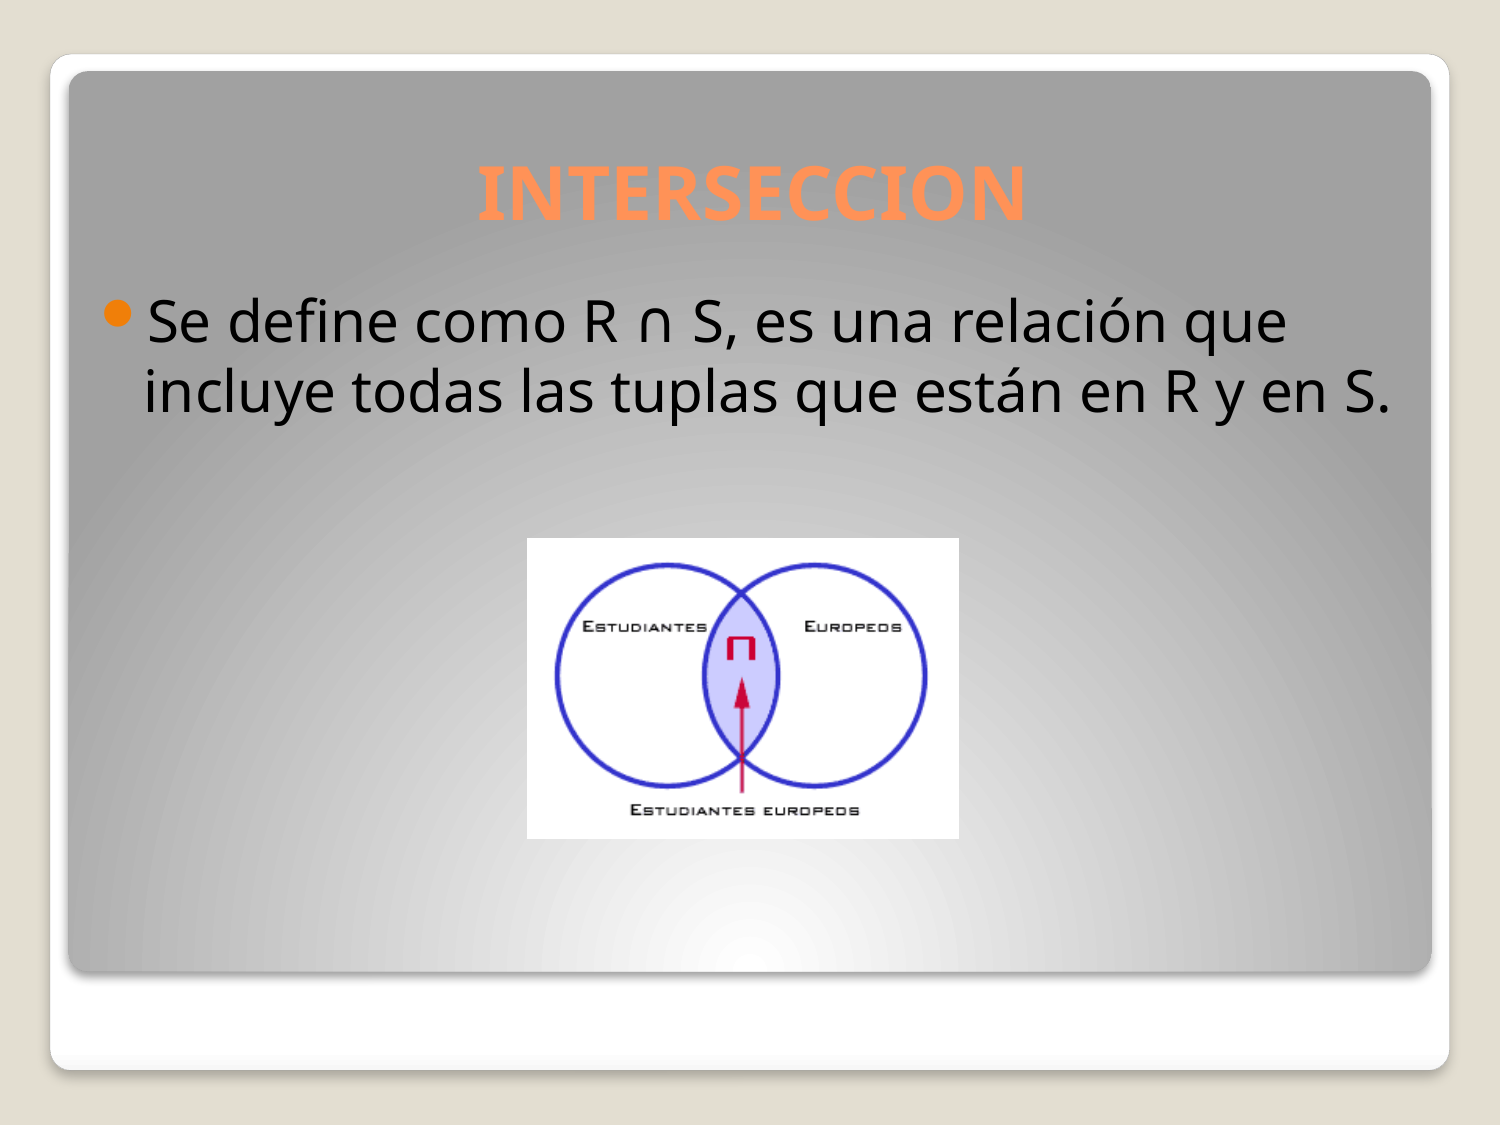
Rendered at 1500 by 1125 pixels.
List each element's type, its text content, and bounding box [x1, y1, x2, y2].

picture [527, 538, 959, 840]
list Se define como R ∩ S, es una relación que incluye todas las tuplas que están en R y en S. [70, 269, 1413, 957]
title INTERSECCION [82, 70, 1425, 243]
